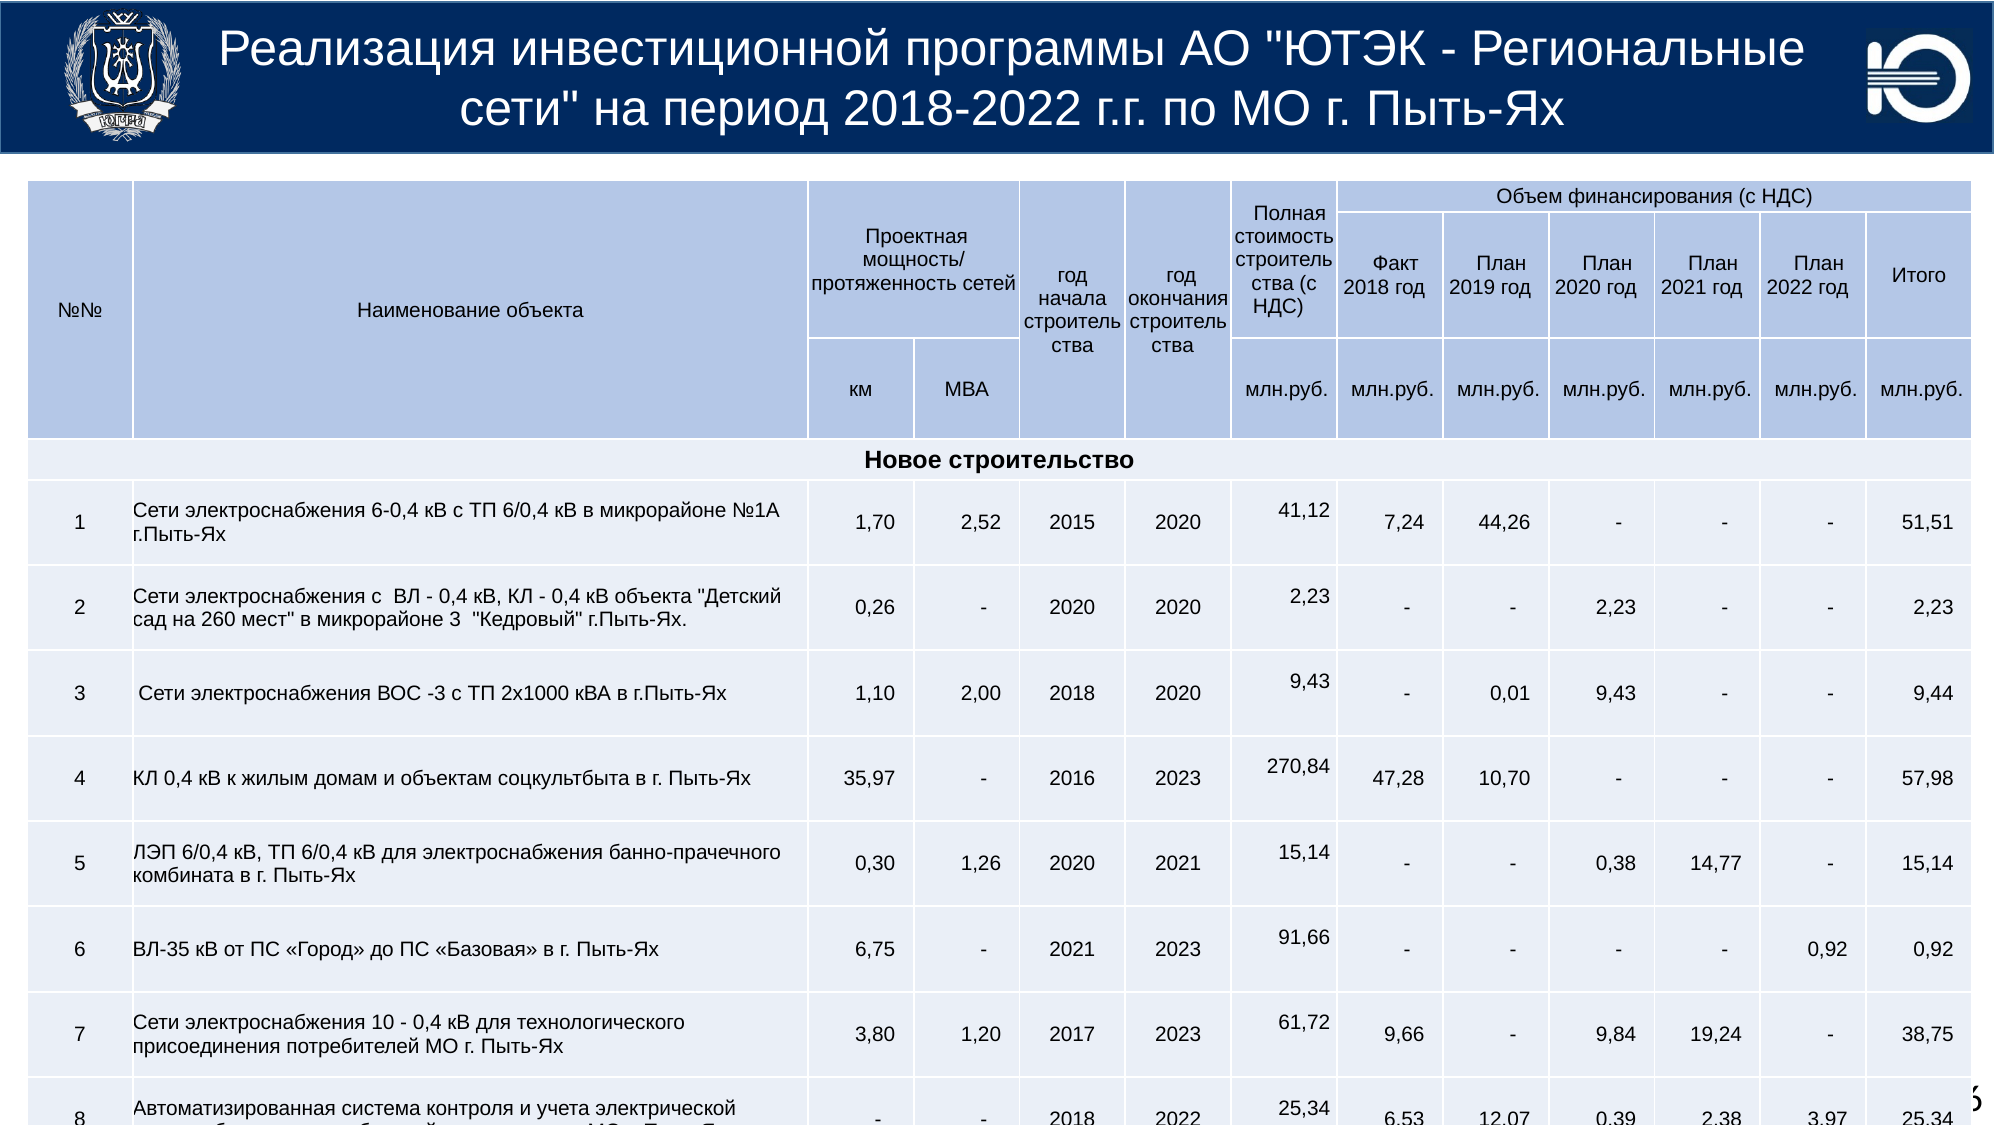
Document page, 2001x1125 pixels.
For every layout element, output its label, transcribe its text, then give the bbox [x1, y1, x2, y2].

table_cell 1,20 [915, 993, 1019, 1076]
table_cell Сети электроснабжения ВОС -3 с ТП 2х1000 кВА в г.Пыть-Ях [134, 651, 807, 735]
table_cell - [1655, 566, 1759, 649]
picture [1866, 28, 1973, 123]
table_cell - [1338, 822, 1442, 905]
table_cell - [1761, 481, 1865, 564]
table_cell - [1761, 566, 1865, 649]
table_cell 15,14 [1867, 822, 1971, 905]
table_cell 2020 [1020, 822, 1124, 905]
table_cell 9,43 [1232, 651, 1336, 735]
table_cell 0,92 [1867, 907, 1971, 991]
table_cell 1,10 [809, 651, 913, 735]
table_cell 51,51 [1867, 481, 1971, 564]
table_cell 25,34 [1232, 1078, 1336, 1125]
table_cell 2,38 [1655, 1078, 1759, 1125]
table_cell План 2021 год [1655, 213, 1759, 337]
table_cell - [1655, 737, 1759, 820]
table_header Объем финансирования (с НДС) [1338, 181, 1971, 211]
table_cell 2,23 [1550, 566, 1654, 649]
table_cell Сети электроснабжения 6-0,4 кВ с ТП 6/0,4 кВ в микрорайоне №1А г.Пыть-Ях [134, 481, 807, 564]
table_cell 2021 [1020, 907, 1124, 991]
table_cell 2,00 [915, 651, 1019, 735]
table_cell 1,70 [809, 481, 913, 564]
table_cell млн.руб. [1761, 339, 1865, 438]
table_cell 2023 [1126, 993, 1230, 1076]
table_cell - [915, 907, 1019, 991]
table_cell 0,26 [809, 566, 913, 649]
table_cell 1,26 [915, 822, 1019, 905]
text_box [0, 1, 1994, 154]
text_box 6 [1973, 1070, 2000, 1123]
table_cell 9,44 [1867, 651, 1971, 735]
table_cell 0,01 [1444, 651, 1548, 735]
table_cell План 2020 год [1550, 213, 1654, 337]
table_cell 2020 [1020, 566, 1124, 649]
picture [60, 5, 184, 146]
table_header год начала строительства [1020, 181, 1124, 438]
table_cell 8 [28, 1078, 132, 1125]
table_cell 10,70 [1444, 737, 1548, 820]
table_cell 25,34 [1867, 1078, 1971, 1125]
table_cell - [1338, 651, 1442, 735]
table_cell 6,75 [809, 907, 913, 991]
table_cell 2018 [1020, 651, 1124, 735]
table_cell 3 [28, 651, 132, 735]
table_cell 47,28 [1338, 737, 1442, 820]
table_cell 7,24 [1338, 481, 1442, 564]
table_cell 2020 [1126, 566, 1230, 649]
table_cell - [1444, 822, 1548, 905]
table_cell - [1550, 481, 1654, 564]
table_cell 2,23 [1232, 566, 1336, 649]
table_cell 2015 [1020, 481, 1124, 564]
table_cell Сети электроснабжения с ВЛ - 0,4 кВ, КЛ - 0,4 кВ объекта "Детский сад на 260 мест" в микрорайоне 3 "Кедровый" г.Пыть-Ях. [134, 566, 807, 649]
table_cell План 2022 год [1761, 213, 1865, 337]
table_cell - [1550, 737, 1654, 820]
table_cell План 2019 год [1444, 213, 1548, 337]
table_cell - [1655, 481, 1759, 564]
table_cell - [1761, 993, 1865, 1076]
table_cell - [1338, 907, 1442, 991]
table_cell Сети электроснабжения 10 - 0,4 кВ для технологического присоединения потребителей МО г. Пыть-Ях [134, 993, 807, 1076]
table_cell 15,14 [1232, 822, 1336, 905]
text_box Реализация инвестиционной программы АО "ЮТЭК - Региональные сети" на период 2018-2022 г.г. по МО г. Пыть-Ях [184, 8, 1861, 144]
table_cell 9,66 [1338, 993, 1442, 1076]
table_cell 0,92 [1761, 907, 1865, 991]
table_cell 2,52 [915, 481, 1019, 564]
table_cell - [1761, 822, 1865, 905]
table_cell - [915, 737, 1019, 820]
table_cell - [915, 1078, 1019, 1125]
table_cell млн.руб. [1550, 339, 1654, 438]
table_cell млн.руб. [1867, 339, 1971, 438]
table_cell - [1444, 993, 1548, 1076]
table_header Полная стоимость строительства (с НДС) [1232, 181, 1336, 337]
table_cell 2,23 [1867, 566, 1971, 649]
table_cell ВЛ-35 кВ от ПС «Город» до ПС «Базовая» в г. Пыть-Ях [134, 907, 807, 991]
table_cell 2020 [1126, 651, 1230, 735]
table_cell - [1338, 566, 1442, 649]
table_cell 44,26 [1444, 481, 1548, 564]
table_cell 2017 [1020, 993, 1124, 1076]
table_cell - [1444, 566, 1548, 649]
table_header Проектная мощность/ протяженность сетей [809, 181, 1019, 337]
table_cell Автоматизированная система контроля и учета электрической энергии бытовых потребителей на территории МО г. Пыть-Ях [134, 1078, 807, 1125]
table_cell 0,38 [1550, 822, 1654, 905]
table_cell - [1444, 907, 1548, 991]
table_cell 0,30 [809, 822, 913, 905]
table_cell 2018 [1020, 1078, 1124, 1125]
table_cell 2021 [1126, 822, 1230, 905]
table_cell - [1655, 907, 1759, 991]
table_cell 2023 [1126, 737, 1230, 820]
table_cell - [1761, 737, 1865, 820]
table_cell 5 [28, 822, 132, 905]
table_cell 7 [28, 993, 132, 1076]
table_cell 14,77 [1655, 822, 1759, 905]
table_cell 0,39 [1550, 1078, 1654, 1125]
table_cell МВА [915, 339, 1019, 438]
table_cell 91,66 [1232, 907, 1336, 991]
table_cell 2016 [1020, 737, 1124, 820]
table_cell 2023 [1126, 907, 1230, 991]
table_header №№ [28, 181, 132, 438]
table_cell Новое строительство [28, 440, 1971, 479]
table_cell 2022 [1126, 1078, 1230, 1125]
table_cell 6,53 [1338, 1078, 1442, 1125]
table_cell млн.руб. [1232, 339, 1336, 438]
table_cell 2 [28, 566, 132, 649]
table_cell 19,24 [1655, 993, 1759, 1076]
table_header Наименование объекта [134, 181, 807, 438]
table_cell 35,97 [809, 737, 913, 820]
table_cell - [915, 566, 1019, 649]
table_cell 9,84 [1550, 993, 1654, 1076]
table_cell 38,75 [1867, 993, 1971, 1076]
table_cell 3,80 [809, 993, 913, 1076]
table_cell млн.руб. [1655, 339, 1759, 438]
table_cell - [1550, 907, 1654, 991]
table_cell - [1655, 651, 1759, 735]
table_cell 270,84 [1232, 737, 1336, 820]
table_cell Факт 2018 год [1338, 213, 1442, 337]
table_cell млн.руб. [1444, 339, 1548, 438]
table_cell 12,07 [1444, 1078, 1548, 1125]
table_cell 41,12 [1232, 481, 1336, 564]
table_cell 57,98 [1867, 737, 1971, 820]
table_cell Итого [1867, 213, 1971, 337]
table_cell - [1761, 651, 1865, 735]
table_cell 6 [28, 907, 132, 991]
table_cell 61,72 [1232, 993, 1336, 1076]
table_cell КЛ 0,4 кВ к жилым домам и объектам соцкультбыта в г. Пыть-Ях [134, 737, 807, 820]
table_cell 3,97 [1761, 1078, 1865, 1125]
table_cell - [809, 1078, 913, 1125]
table_cell 4 [28, 737, 132, 820]
table_cell 9,43 [1550, 651, 1654, 735]
table_cell ЛЭП 6/0,4 кВ, ТП 6/0,4 кВ для электроснабжения банно-прачечного комбината в г. Пыть-Ях [134, 822, 807, 905]
table_cell км [809, 339, 913, 438]
table_cell млн.руб. [1338, 339, 1442, 438]
table_cell 1 [28, 481, 132, 564]
table_header год окончания строительства [1126, 181, 1230, 438]
table_cell 2020 [1126, 481, 1230, 564]
